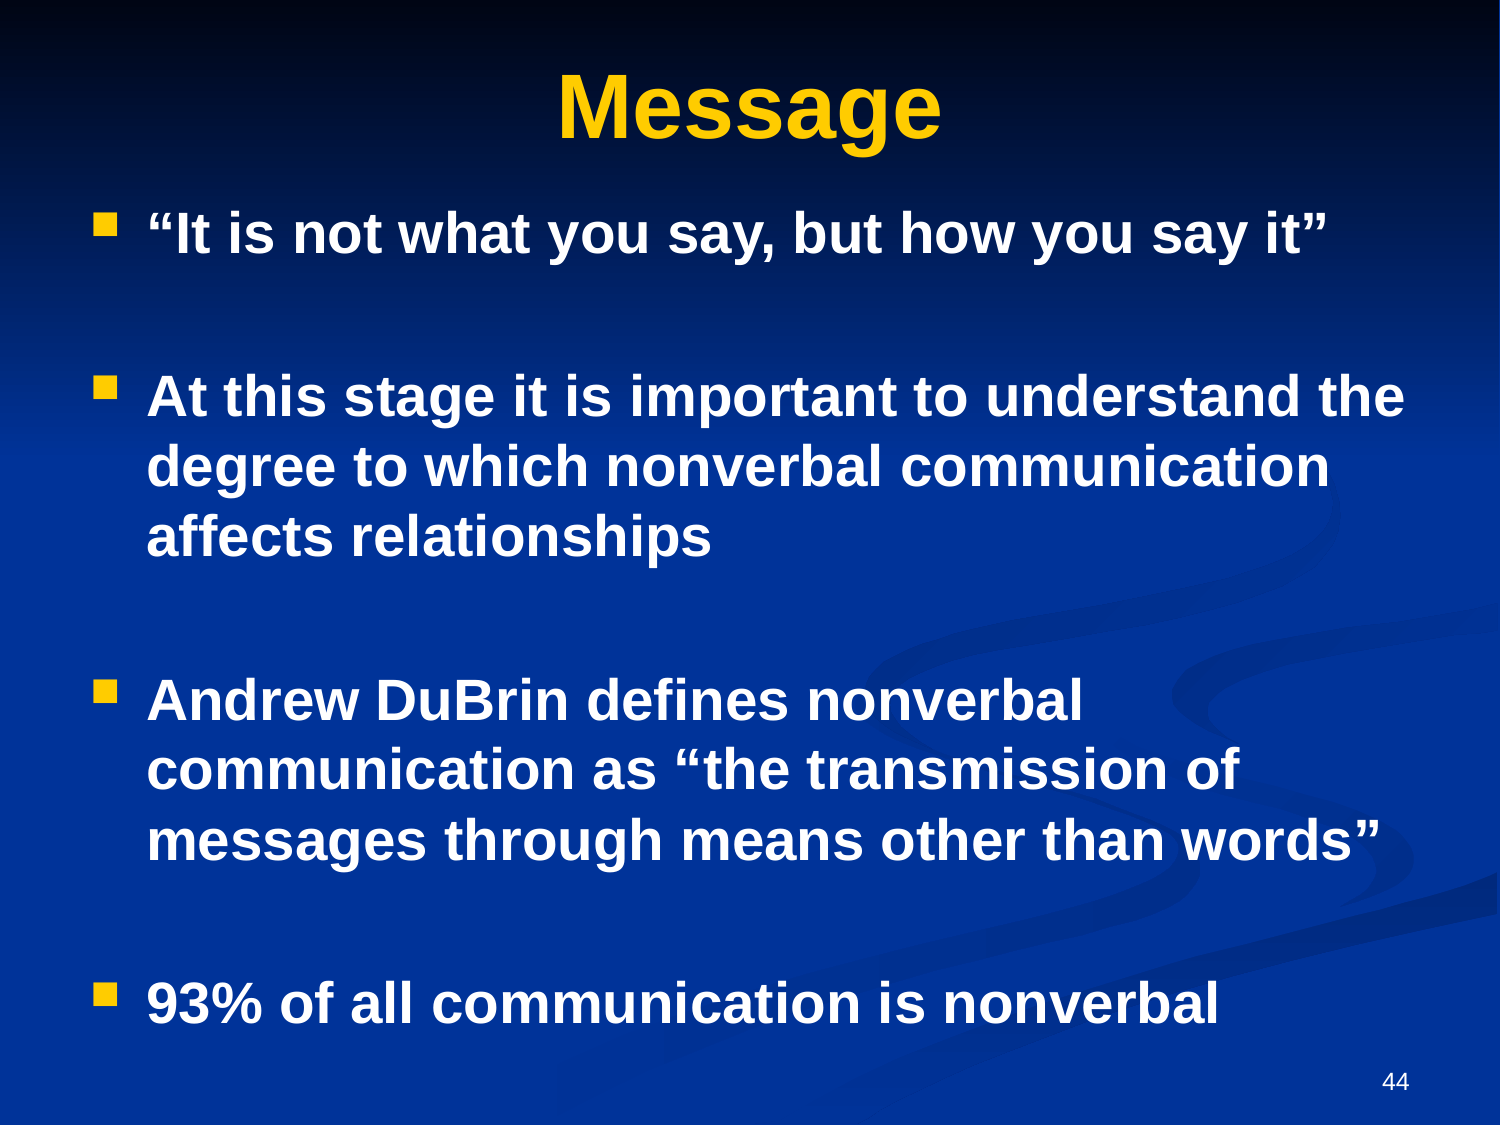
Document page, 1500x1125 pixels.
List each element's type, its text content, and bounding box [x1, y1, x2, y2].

list “It is not what you say, but how you say it” At this stage it is important to understand the degree to which nonverbal communication affects relationships Andrew DuBrin defines nonverbal communication as “the transmission of messages through means other than words” 93% of all communication is nonverbal [74, 187, 1426, 1125]
title Message [74, 44, 1426, 160]
